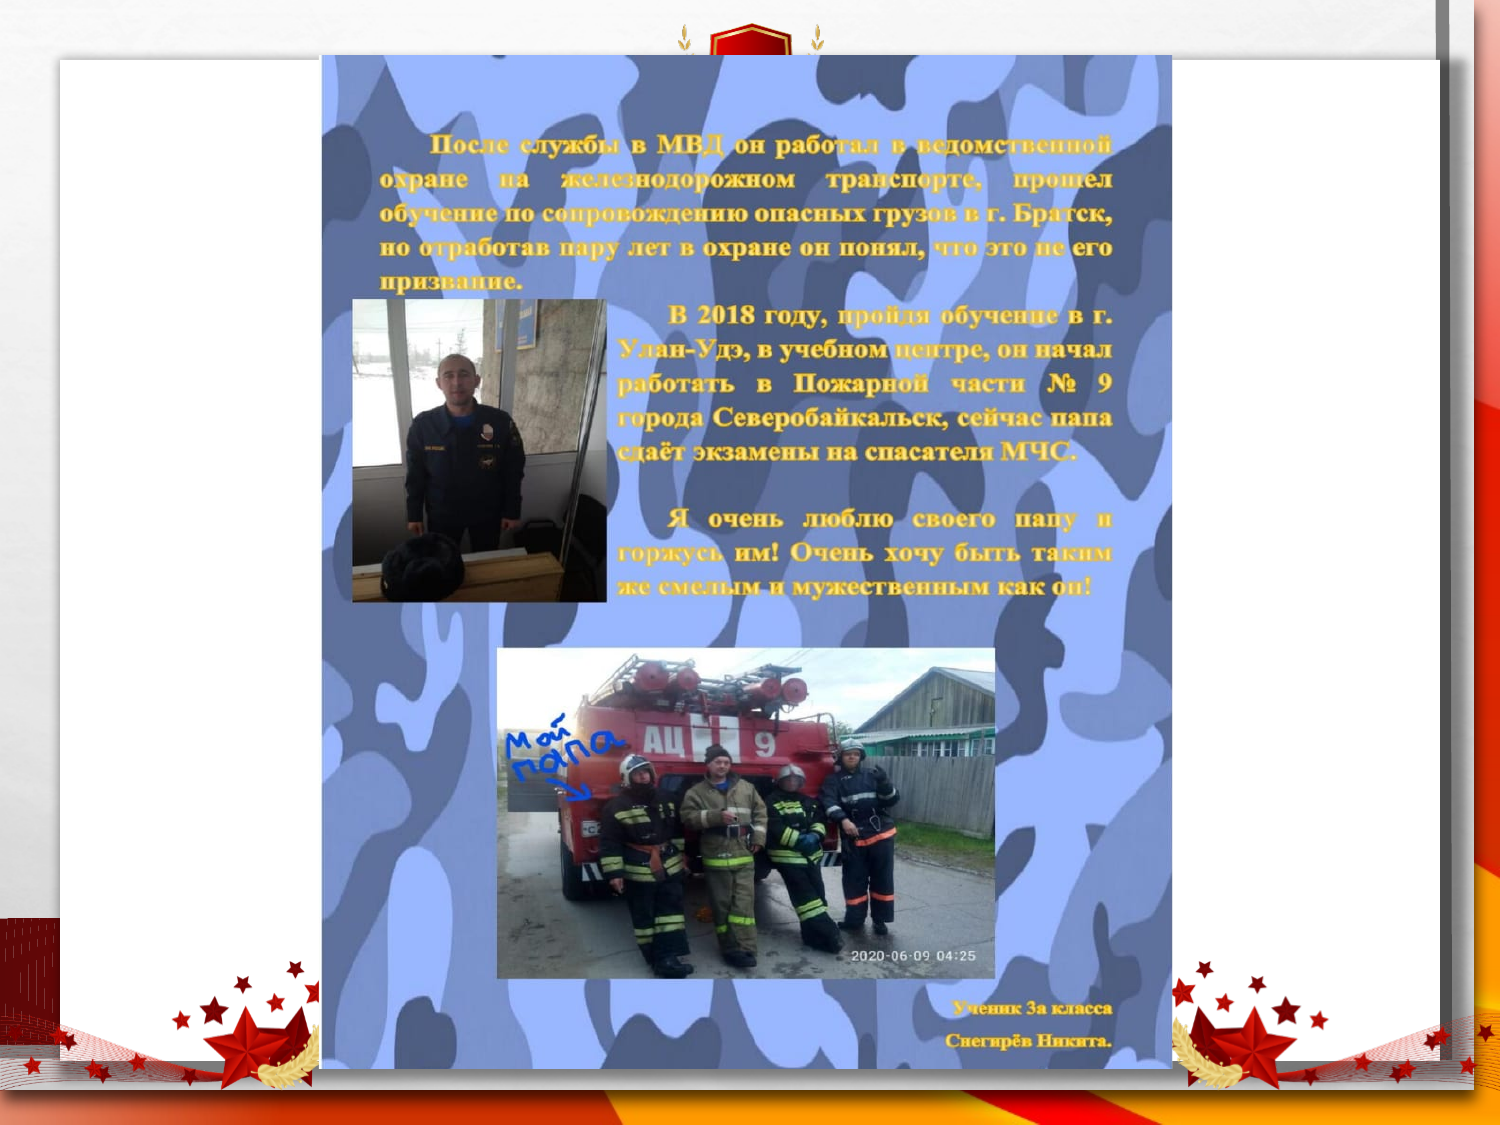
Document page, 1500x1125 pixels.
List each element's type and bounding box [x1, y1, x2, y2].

picture [0, 0, 1500, 1125]
list [318, 55, 1173, 1070]
picture [632, 23, 870, 55]
